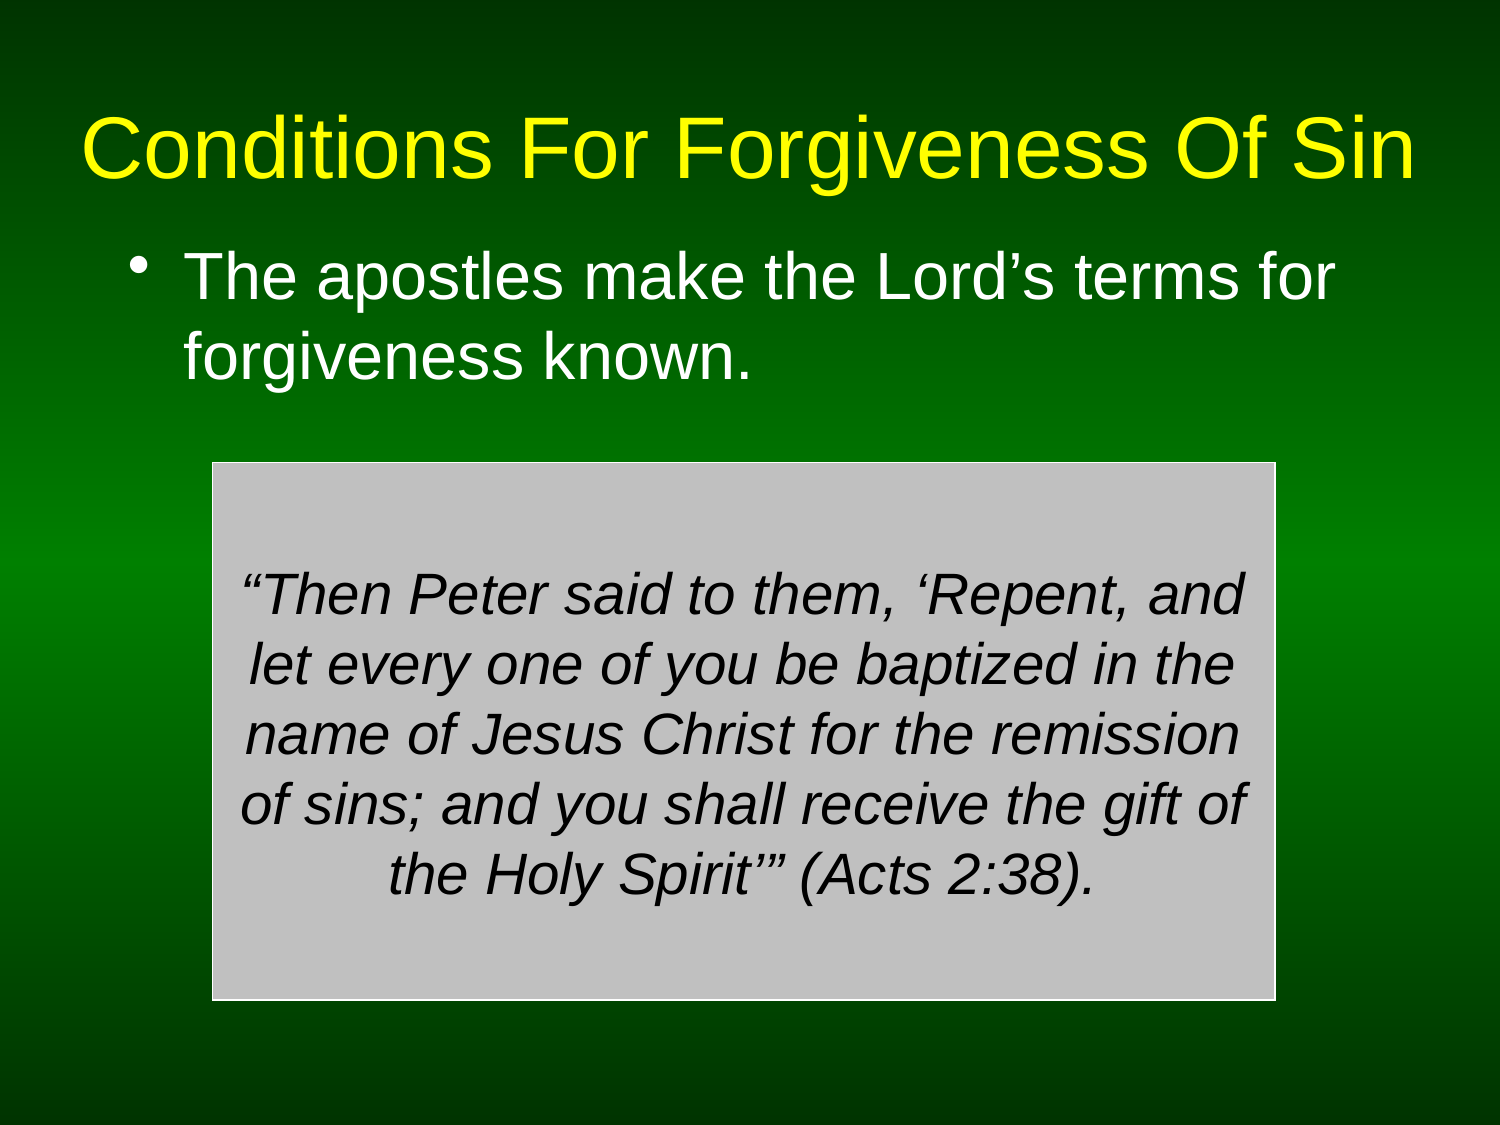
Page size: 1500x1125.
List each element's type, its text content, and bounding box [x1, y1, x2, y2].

title Conditions For Forgiveness Of Sin [37, 50, 1463, 238]
list The apostles make the Lord’s terms for forgiveness known. [112, 224, 1463, 1125]
text_box “Then Peter said to them, ‘Repent, and let every one of you be baptized in the name of Jesus Christ for the remission of sins; and you shall receive the gift of the Holy Spirit’” (Acts 2:38). [212, 462, 1275, 1000]
